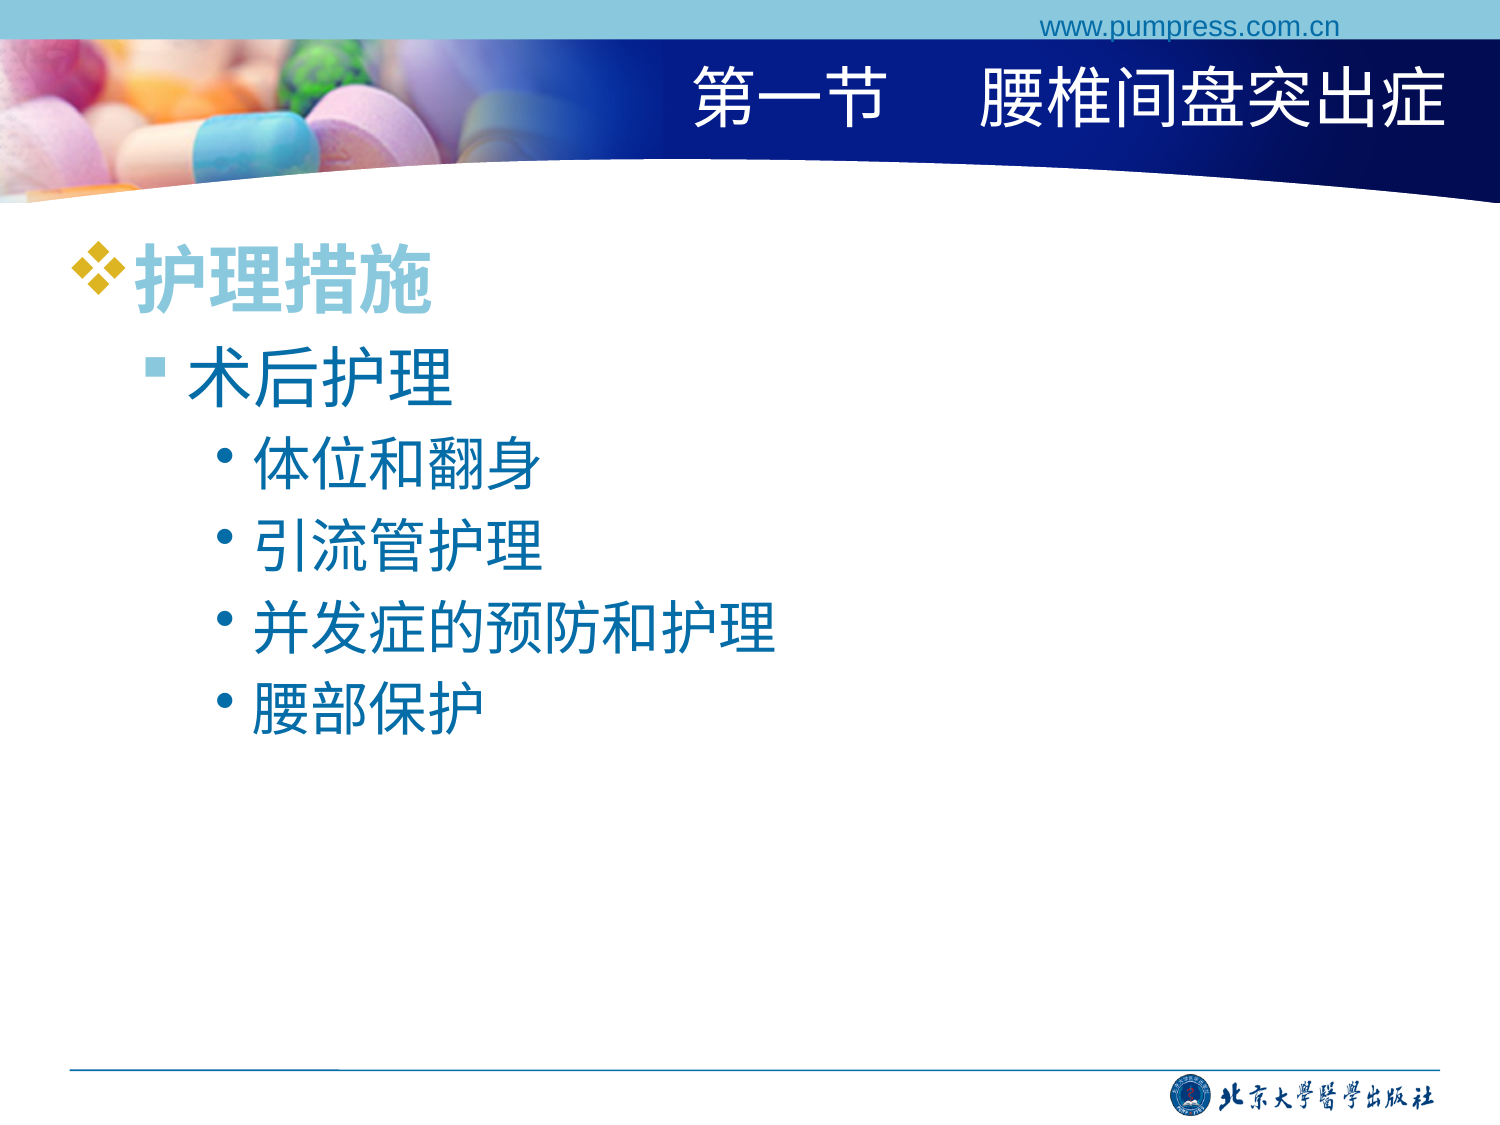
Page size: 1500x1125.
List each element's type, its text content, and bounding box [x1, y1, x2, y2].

picture [1170, 1074, 1436, 1118]
list 护理措施 术后护理 体位和翻身 引流管护理 并发症的预防和护理 腰部保护 [49, 224, 1463, 1026]
slide_number www.pumpress.com.cn [1025, 0, 1463, 38]
title 第一节 腰椎间盘突出症 [137, 49, 1463, 143]
picture [0, 40, 1500, 203]
